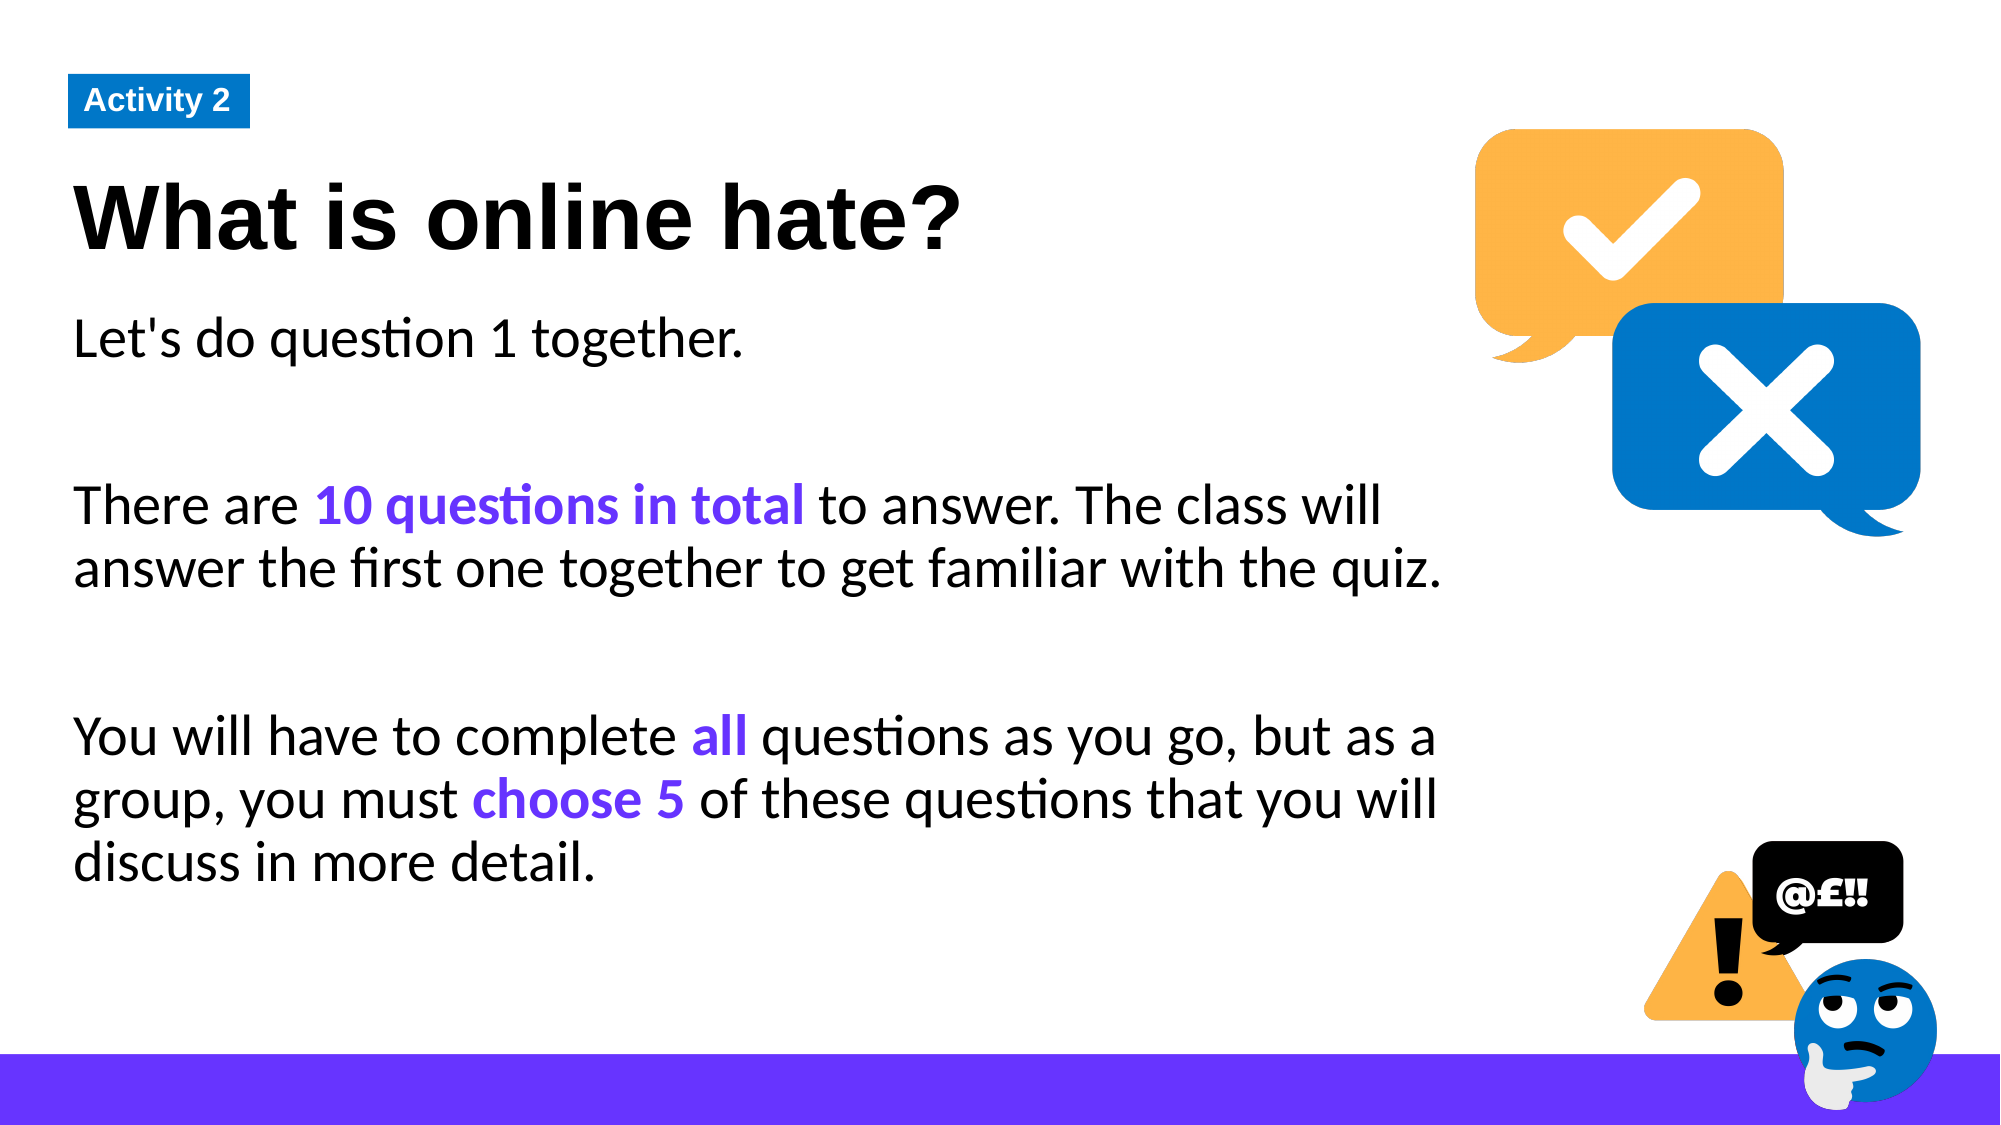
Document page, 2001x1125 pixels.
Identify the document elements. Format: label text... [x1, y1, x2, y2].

picture [0, 0, 2000, 1125]
list Let's do question 1 together. There are 10 questions in total to answer. The class will answer the first one together to get familiar with the quiz. You will have to complete all questions as you go, but as a group, you must choose 5 of these questions that you will discuss in more detail. [59, 299, 1554, 1014]
text_box Activity 2 [68, 73, 250, 129]
text_box What is online hate? [59, 59, 1857, 278]
